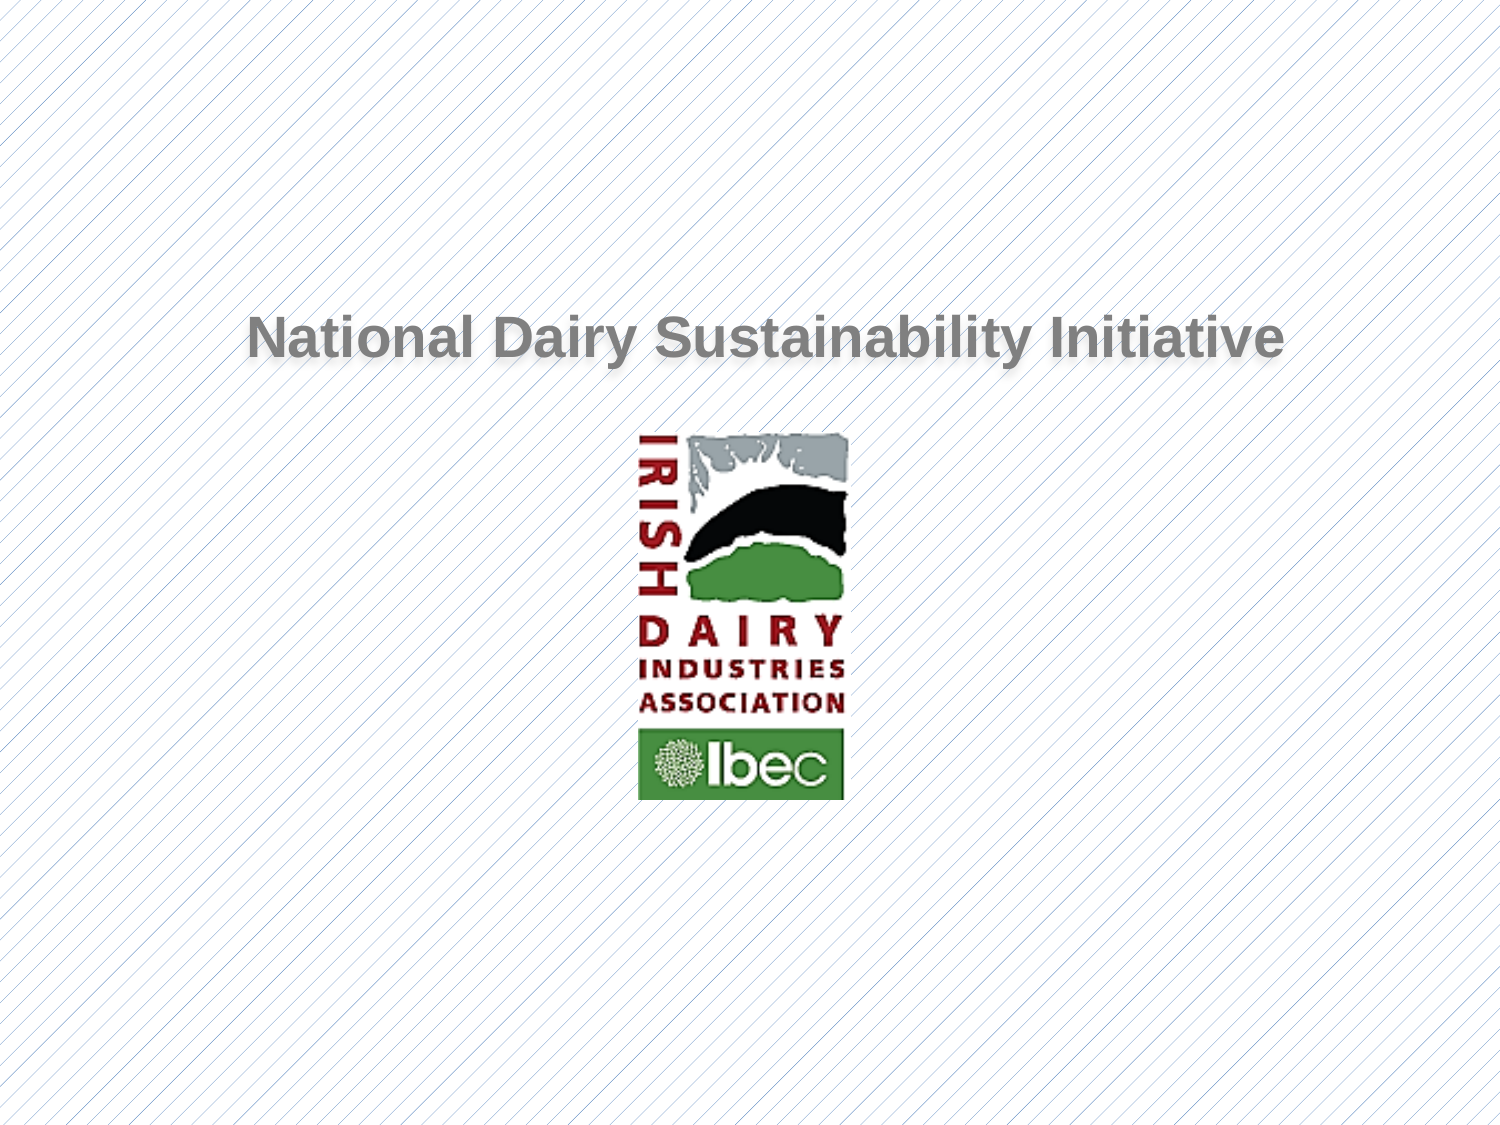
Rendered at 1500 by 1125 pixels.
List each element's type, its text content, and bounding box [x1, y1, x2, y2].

picture [638, 432, 851, 800]
text_box National Dairy Sustainability Initiative [8, 257, 1500, 616]
